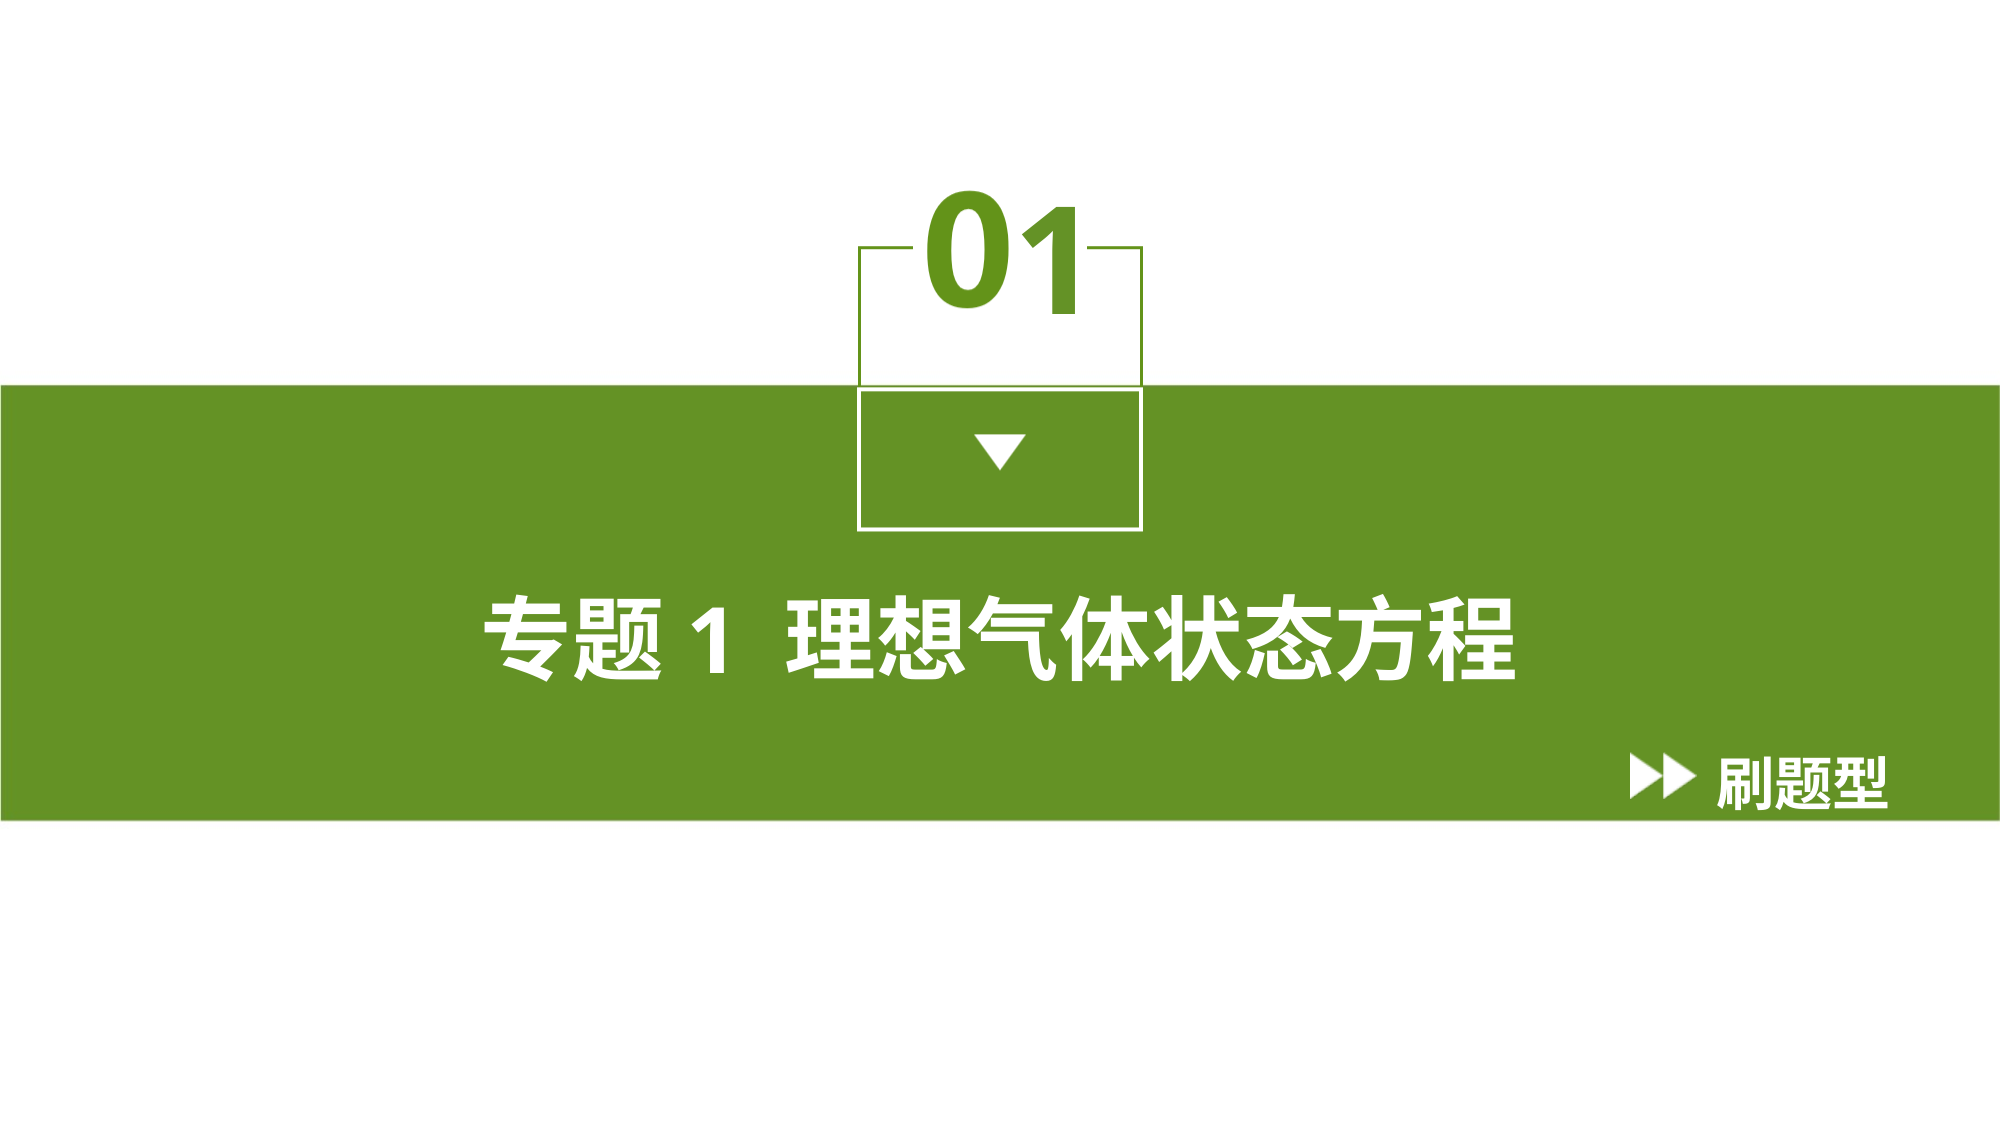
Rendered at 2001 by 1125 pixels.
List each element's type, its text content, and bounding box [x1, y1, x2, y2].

text_box 刷题型 [1715, 718, 1997, 812]
text_box 专题1 理想气体状态方程 [0, 572, 2000, 699]
picture [0, 699, 2000, 1125]
text_box 1 [1013, 156, 1173, 353]
picture [0, 0, 2000, 572]
